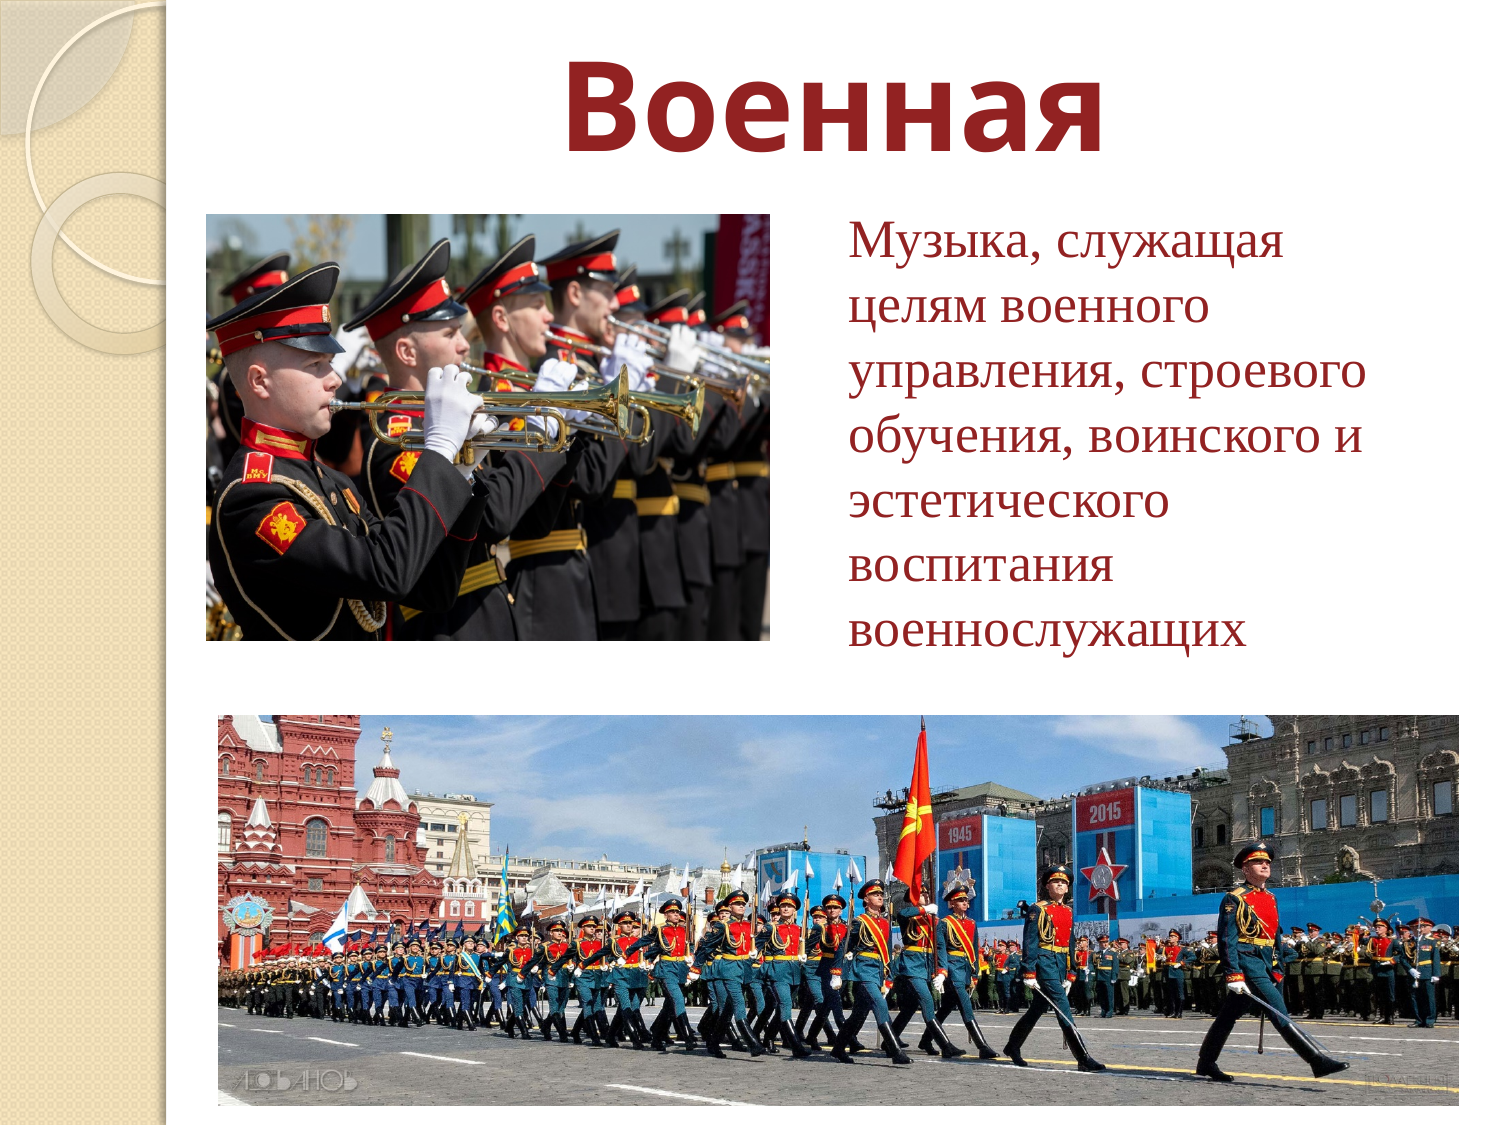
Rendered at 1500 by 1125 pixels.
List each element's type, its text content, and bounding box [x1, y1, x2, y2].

list Музыка, служащая целям военного управления, строевого обучения, воинского и эстетического воспитания военнослужащих [820, 196, 1436, 671]
picture [218, 715, 1459, 1107]
picture [206, 214, 770, 641]
title Военная [235, 7, 1466, 197]
